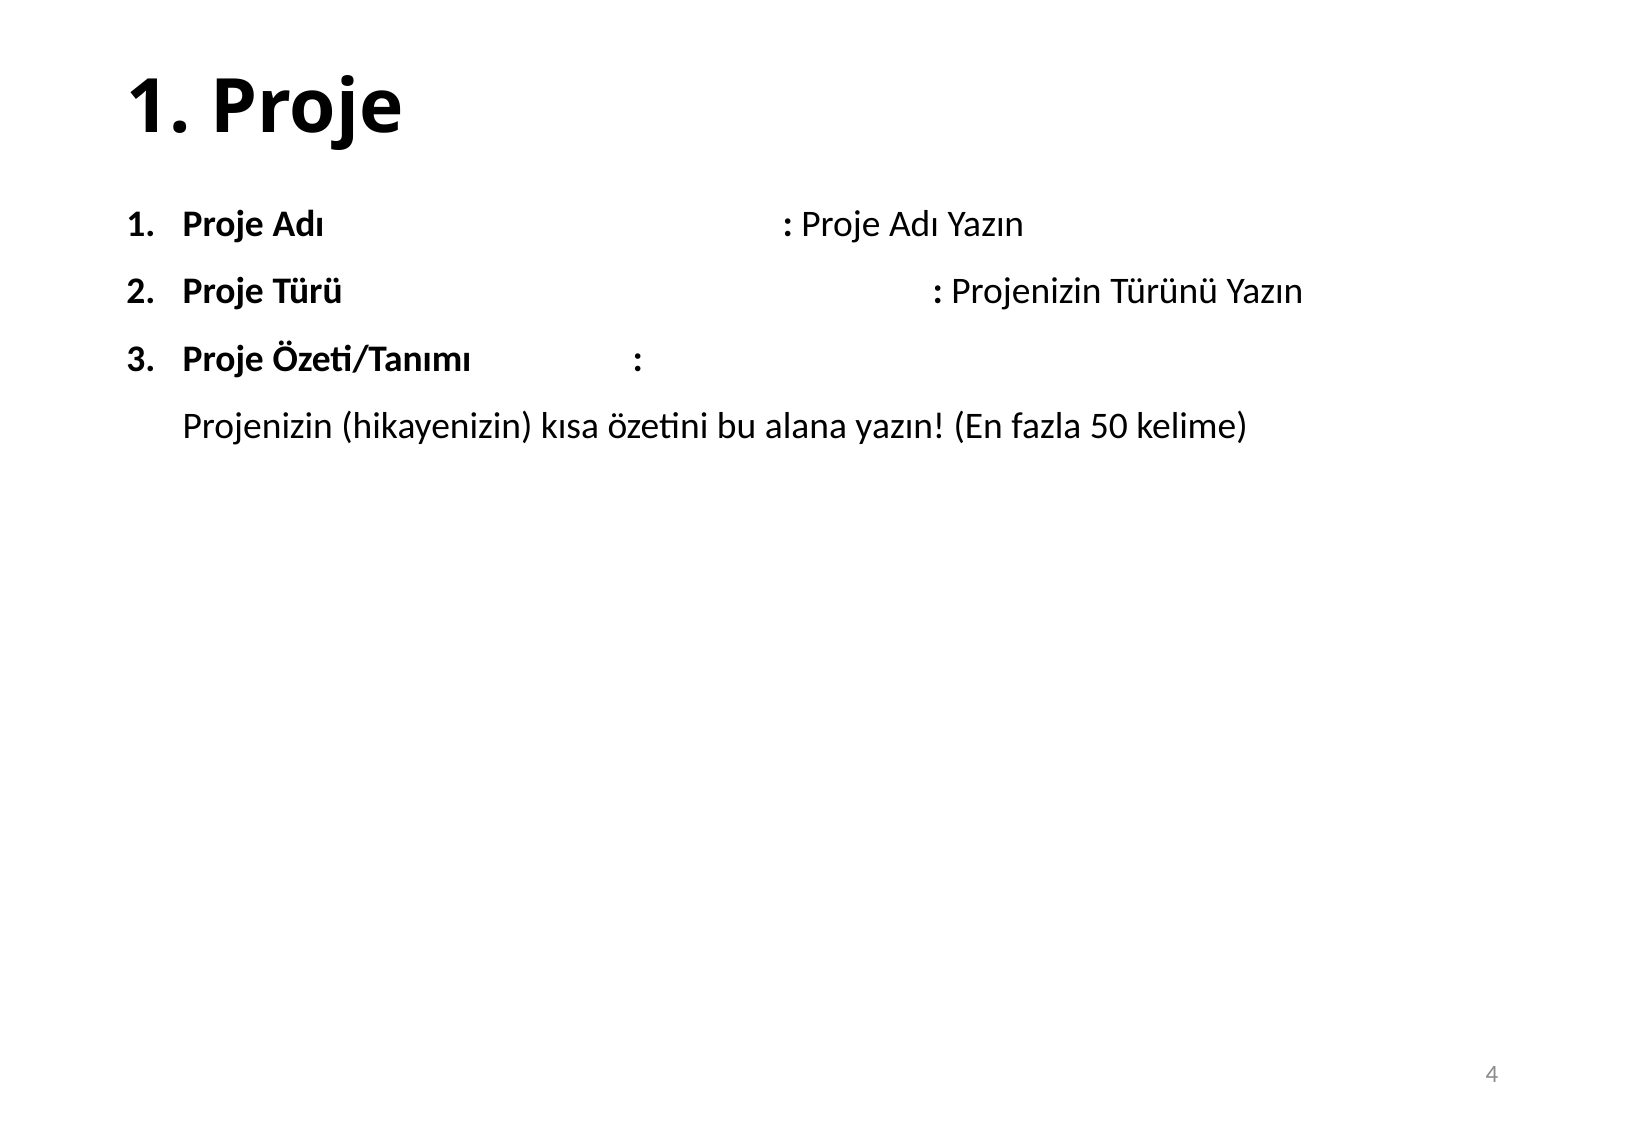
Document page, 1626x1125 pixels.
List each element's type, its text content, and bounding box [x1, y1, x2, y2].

slide_number 4 [1147, 1042, 1514, 1103]
title 1. Proje [111, 59, 1514, 168]
text_box Proje Adı : Proje Adı Yazın Proje Türü : Projenizin Türünü Yazın Proje Özeti/Tanımı : Projenizin (hikayenizin) kısa özetini bu alana yazın! (En fazla 50 kelime) [111, 168, 1514, 521]
